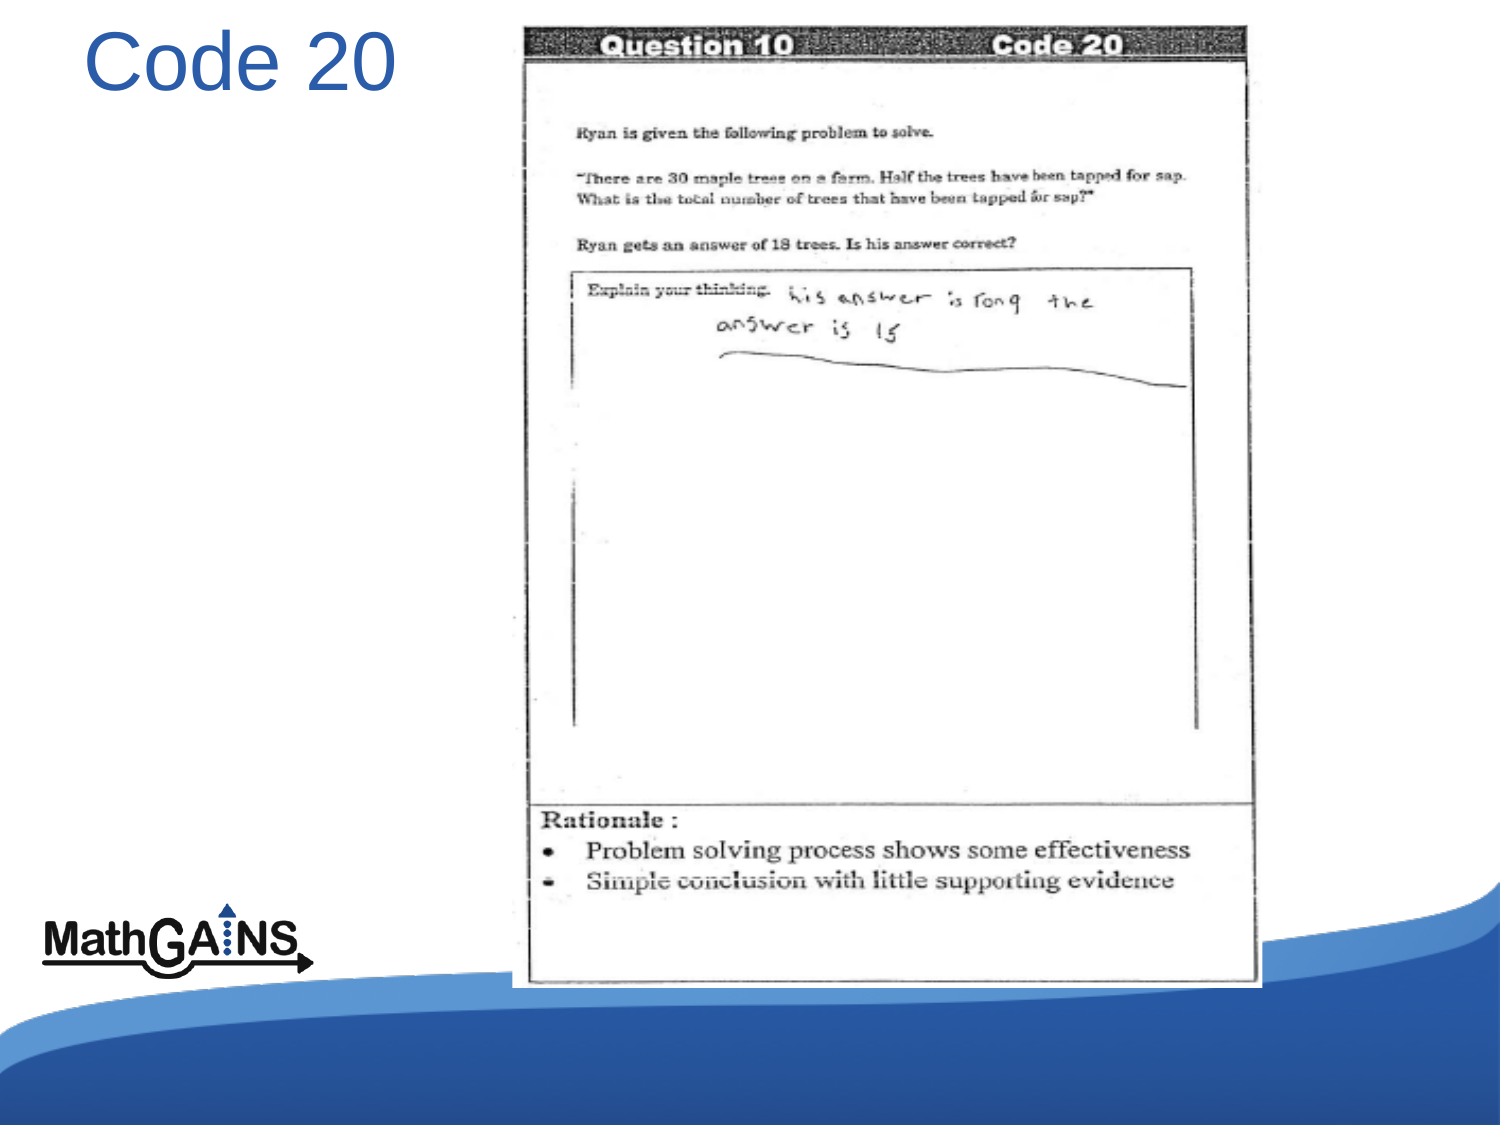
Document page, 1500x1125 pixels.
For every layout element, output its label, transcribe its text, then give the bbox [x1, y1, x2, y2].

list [512, 24, 1263, 988]
title Code 20 [74, 14, 1426, 101]
picture [0, 878, 1500, 1125]
